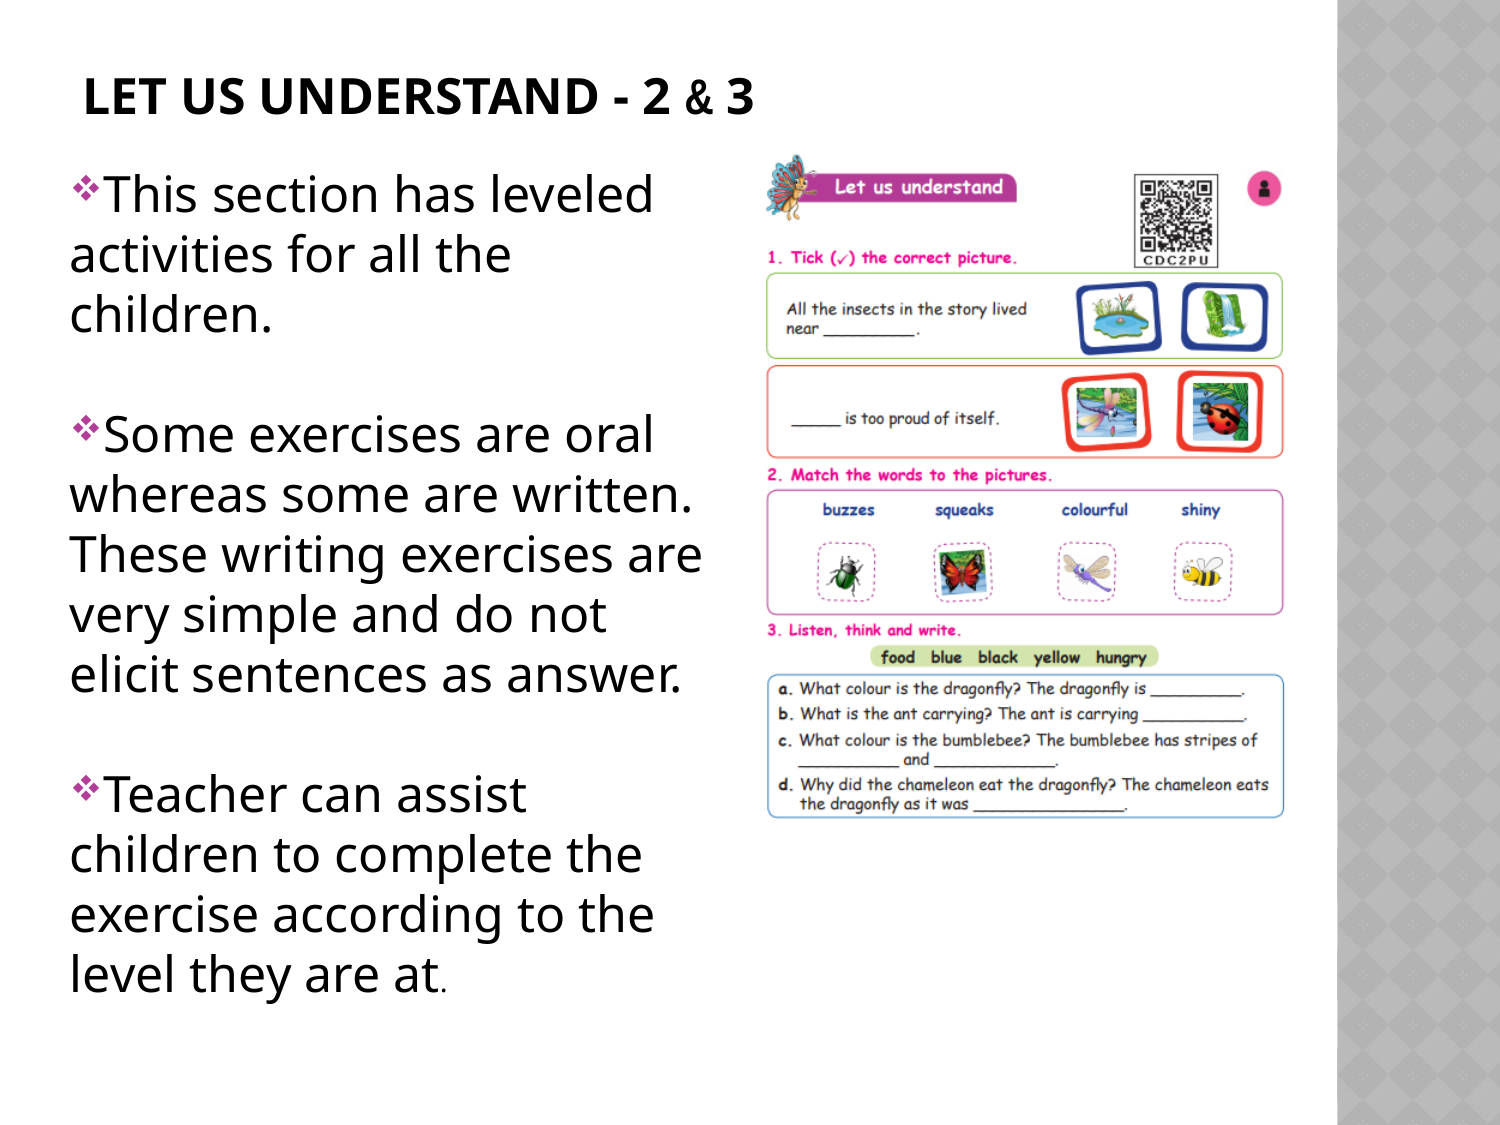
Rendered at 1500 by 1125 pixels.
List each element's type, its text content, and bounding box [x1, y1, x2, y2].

title Let us understand - 2 & 3 [75, 37, 1043, 125]
list This section has leveled activities for all the children. Some exercises are oral whereas some are written. These writing exercises are very simple and do not elicit sentences as answer. Teacher can assist children to complete the exercise according to the level they are at. [62, 162, 713, 1025]
picture [746, 149, 1320, 826]
